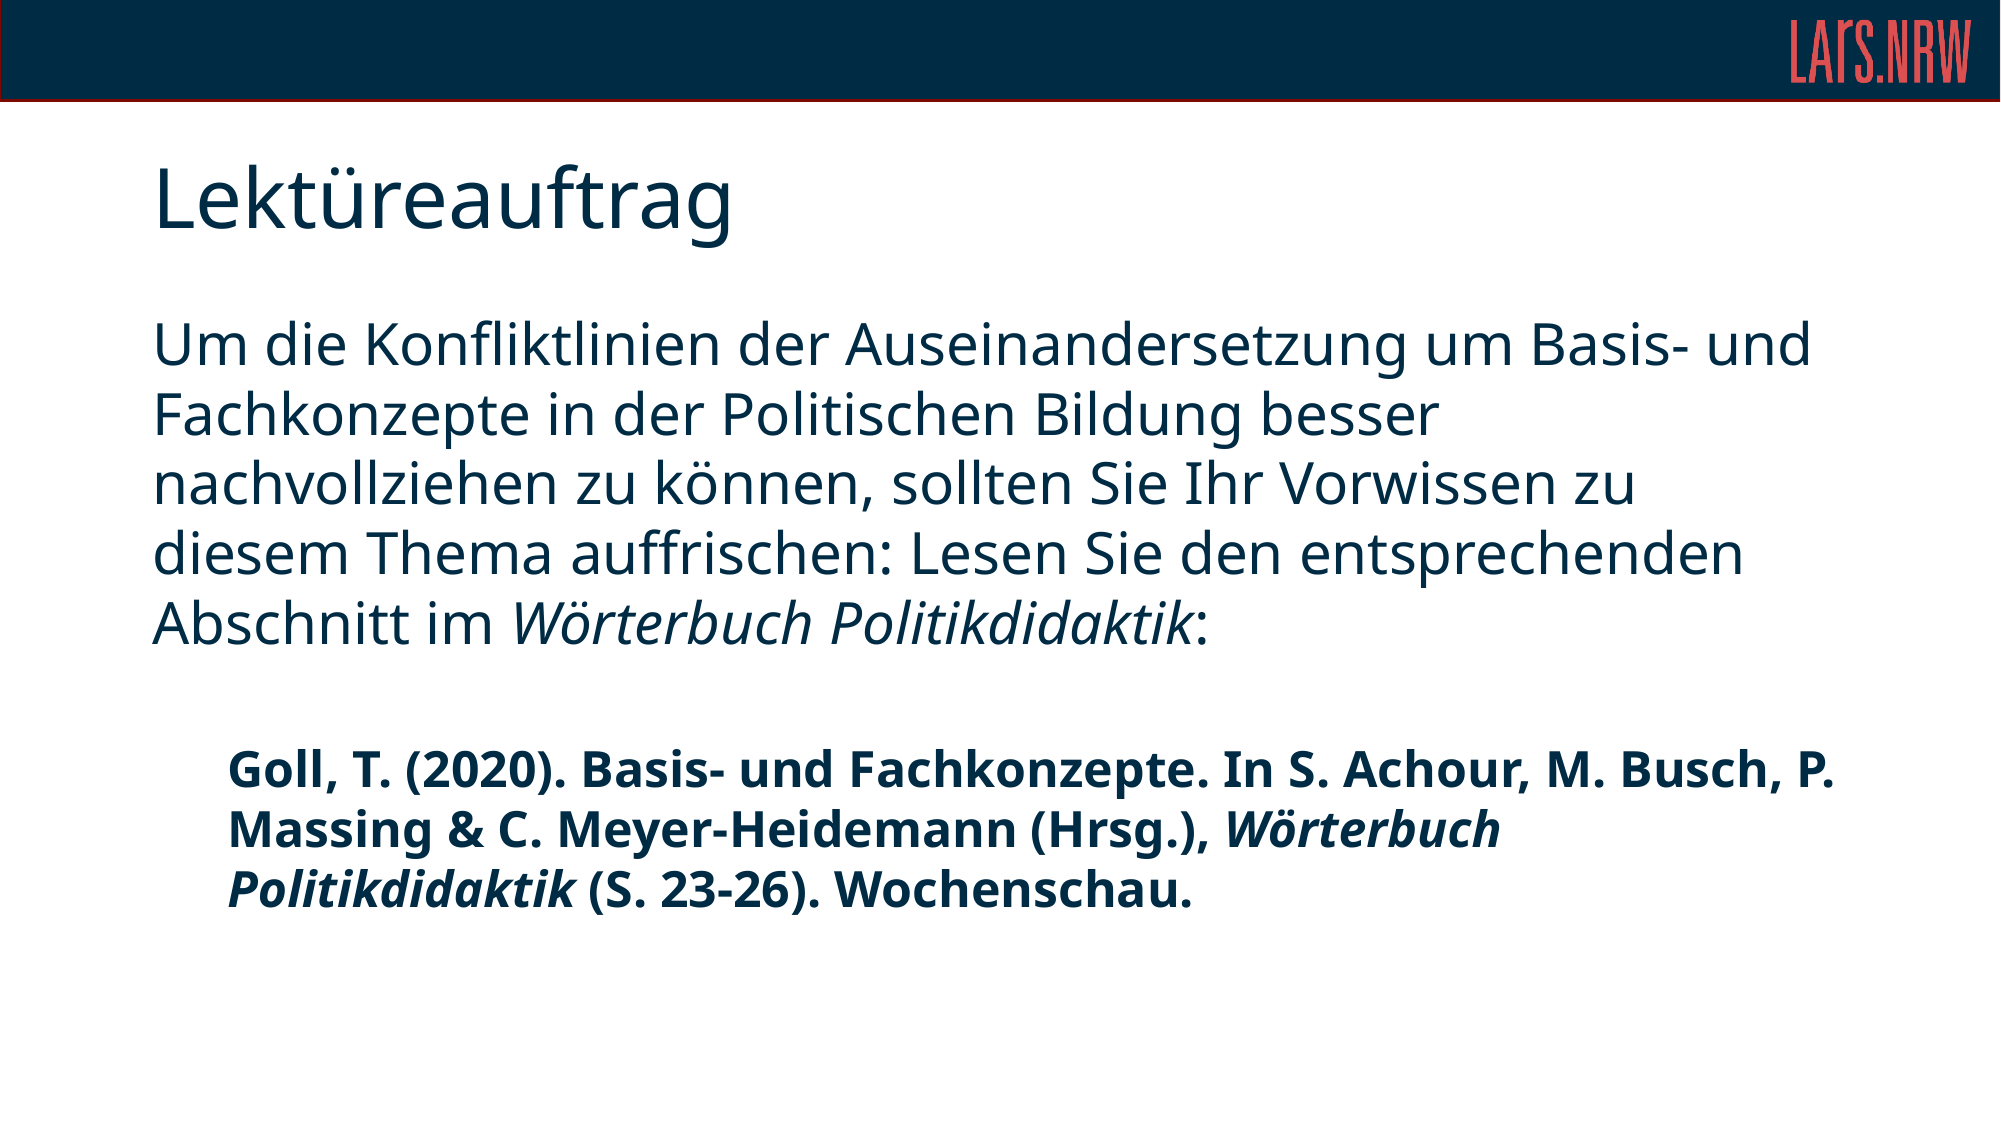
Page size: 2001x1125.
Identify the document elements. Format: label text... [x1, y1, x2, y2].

title Lektüreauftrag [137, 126, 1863, 278]
list Um die Konfliktlinien der Auseinandersetzung um Basis- und Fachkonzepte in der Politischen Bildung besser nachvollziehen zu können, sollten Sie Ihr Vorwissen zu diesem Thema auffrischen: Lesen Sie den entsprechenden Abschnitt im Wörterbuch Politikdidaktik: Goll, T. (2020). Basis- und Fachkonzepte. In S. Achour, M. Busch, P. Massing & C. Meyer-Heidemann (Hrsg.), Wörterbuch Politikdidaktik (S. 23-26). Wochenschau. [137, 299, 1863, 1014]
picture [1773, 6, 1977, 99]
